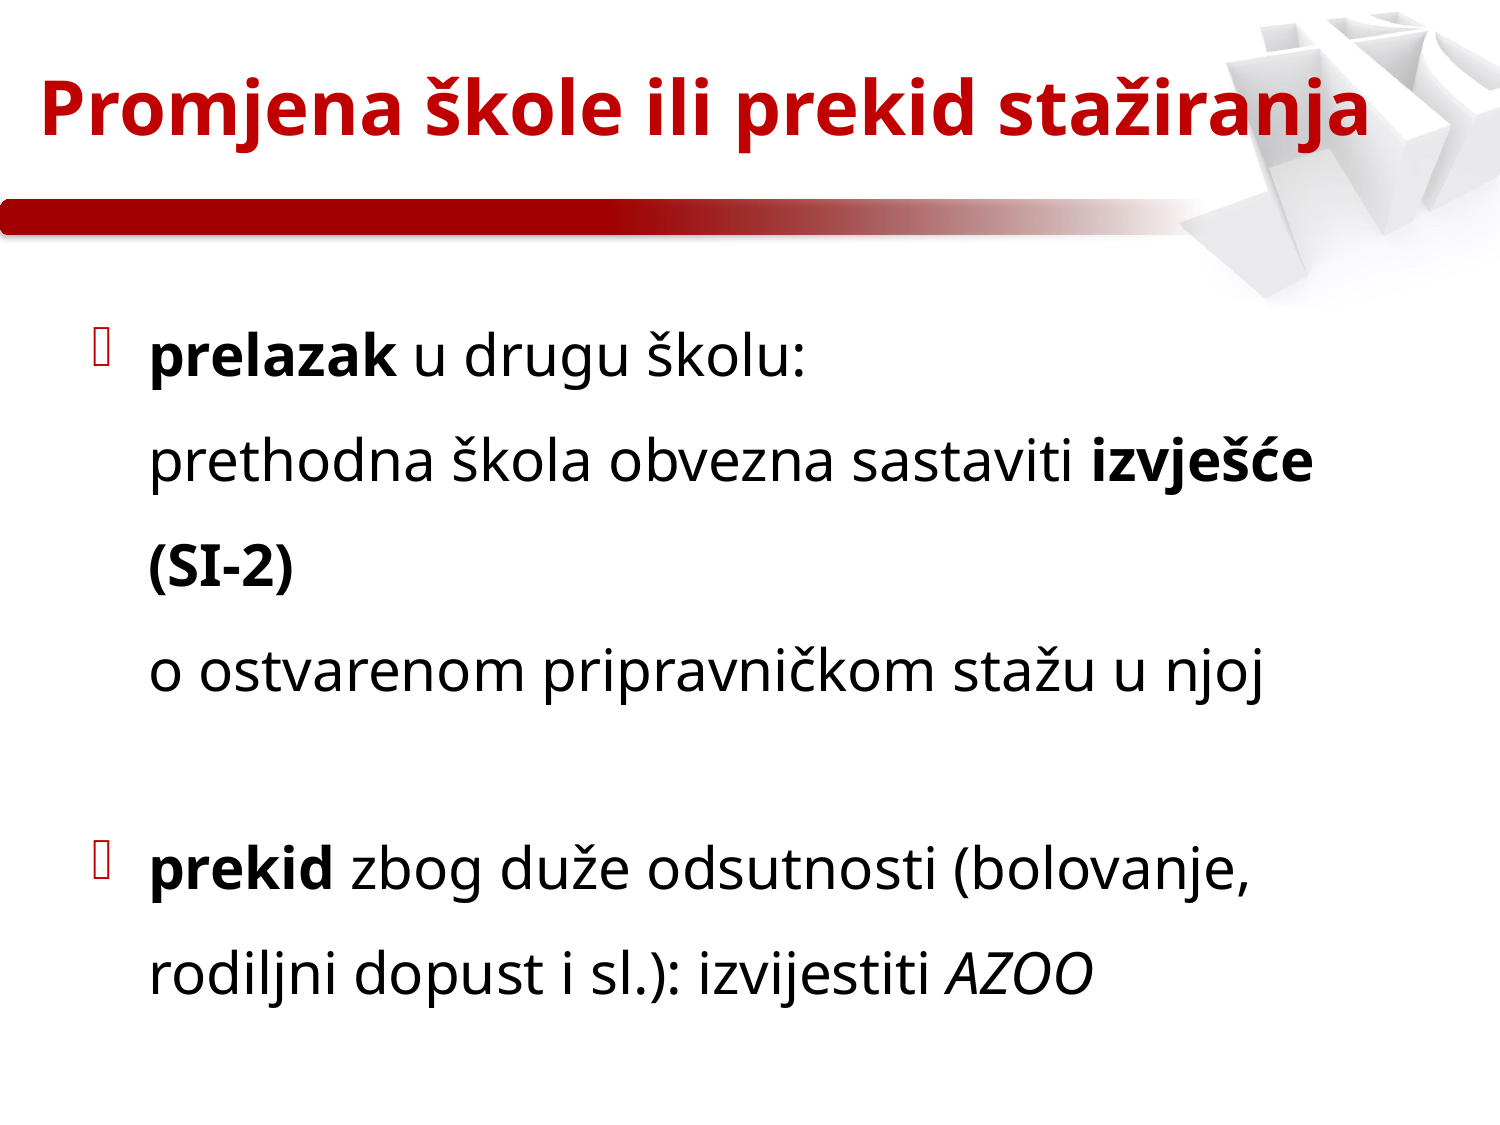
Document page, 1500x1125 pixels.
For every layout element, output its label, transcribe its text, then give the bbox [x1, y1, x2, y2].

title Promjena škole ili prekid stažiranja [23, 11, 1447, 200]
list prelazak u drugu školu: prethodna škola obvezna sastaviti izvješće (SI-2) o ostvarenom pripravničkom stažu u njoj prekid zbog duže odsutnosti (bolovanje, rodiljni dopust i sl.): izvijestiti AZOO [76, 314, 1427, 975]
picture [1171, 0, 1500, 307]
